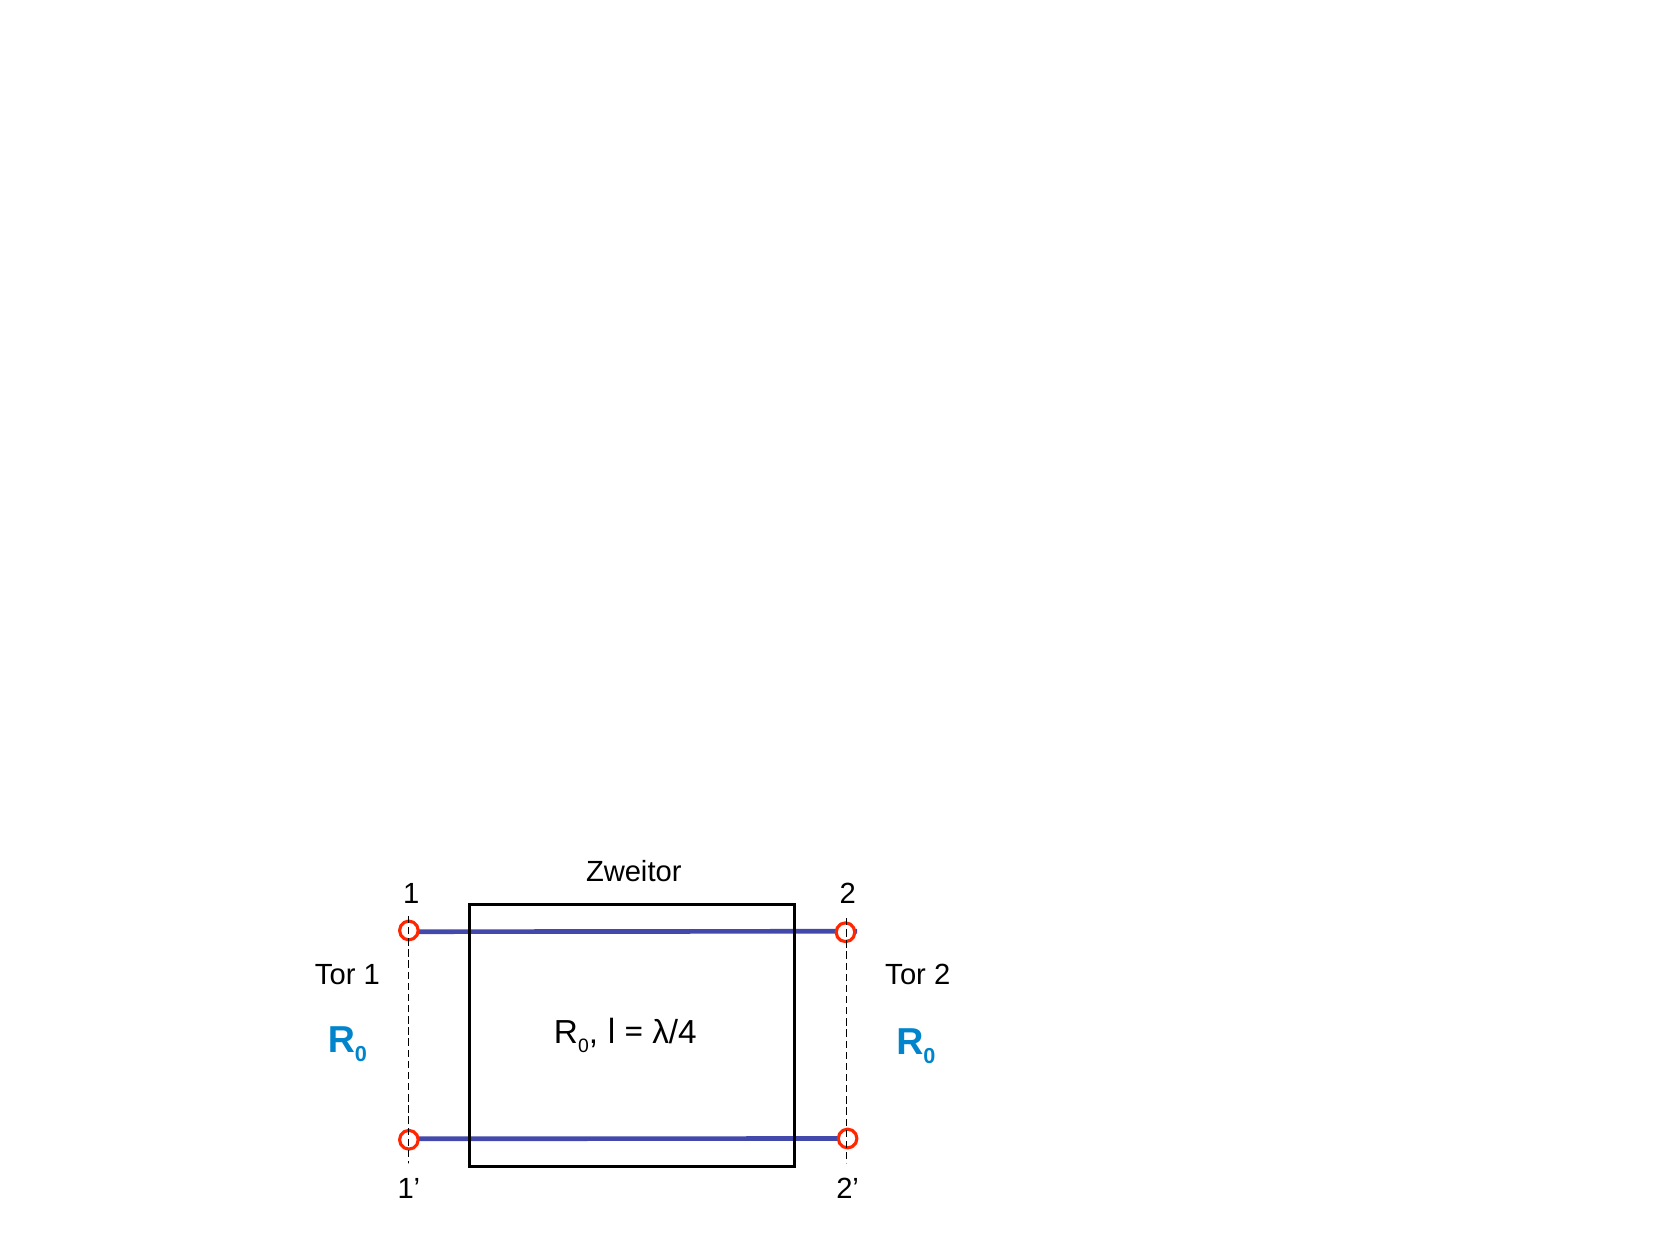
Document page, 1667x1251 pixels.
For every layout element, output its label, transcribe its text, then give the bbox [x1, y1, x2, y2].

text_box Tor 2 [878, 949, 957, 997]
text_box 2’ [829, 1163, 866, 1211]
text_box [836, 922, 855, 942]
text_box [399, 921, 419, 940]
text_box 1’ [391, 1163, 427, 1211]
text_box 1 [396, 868, 426, 916]
text_box R0 [312, 1006, 382, 1075]
text_box [838, 1129, 857, 1148]
text_box R0 [881, 1008, 951, 1077]
text_box [469, 904, 795, 1167]
text_box 2 [833, 868, 863, 916]
text_box Tor 1 [308, 949, 387, 997]
text_box Zweitor [579, 846, 689, 894]
text_box [399, 1130, 419, 1150]
